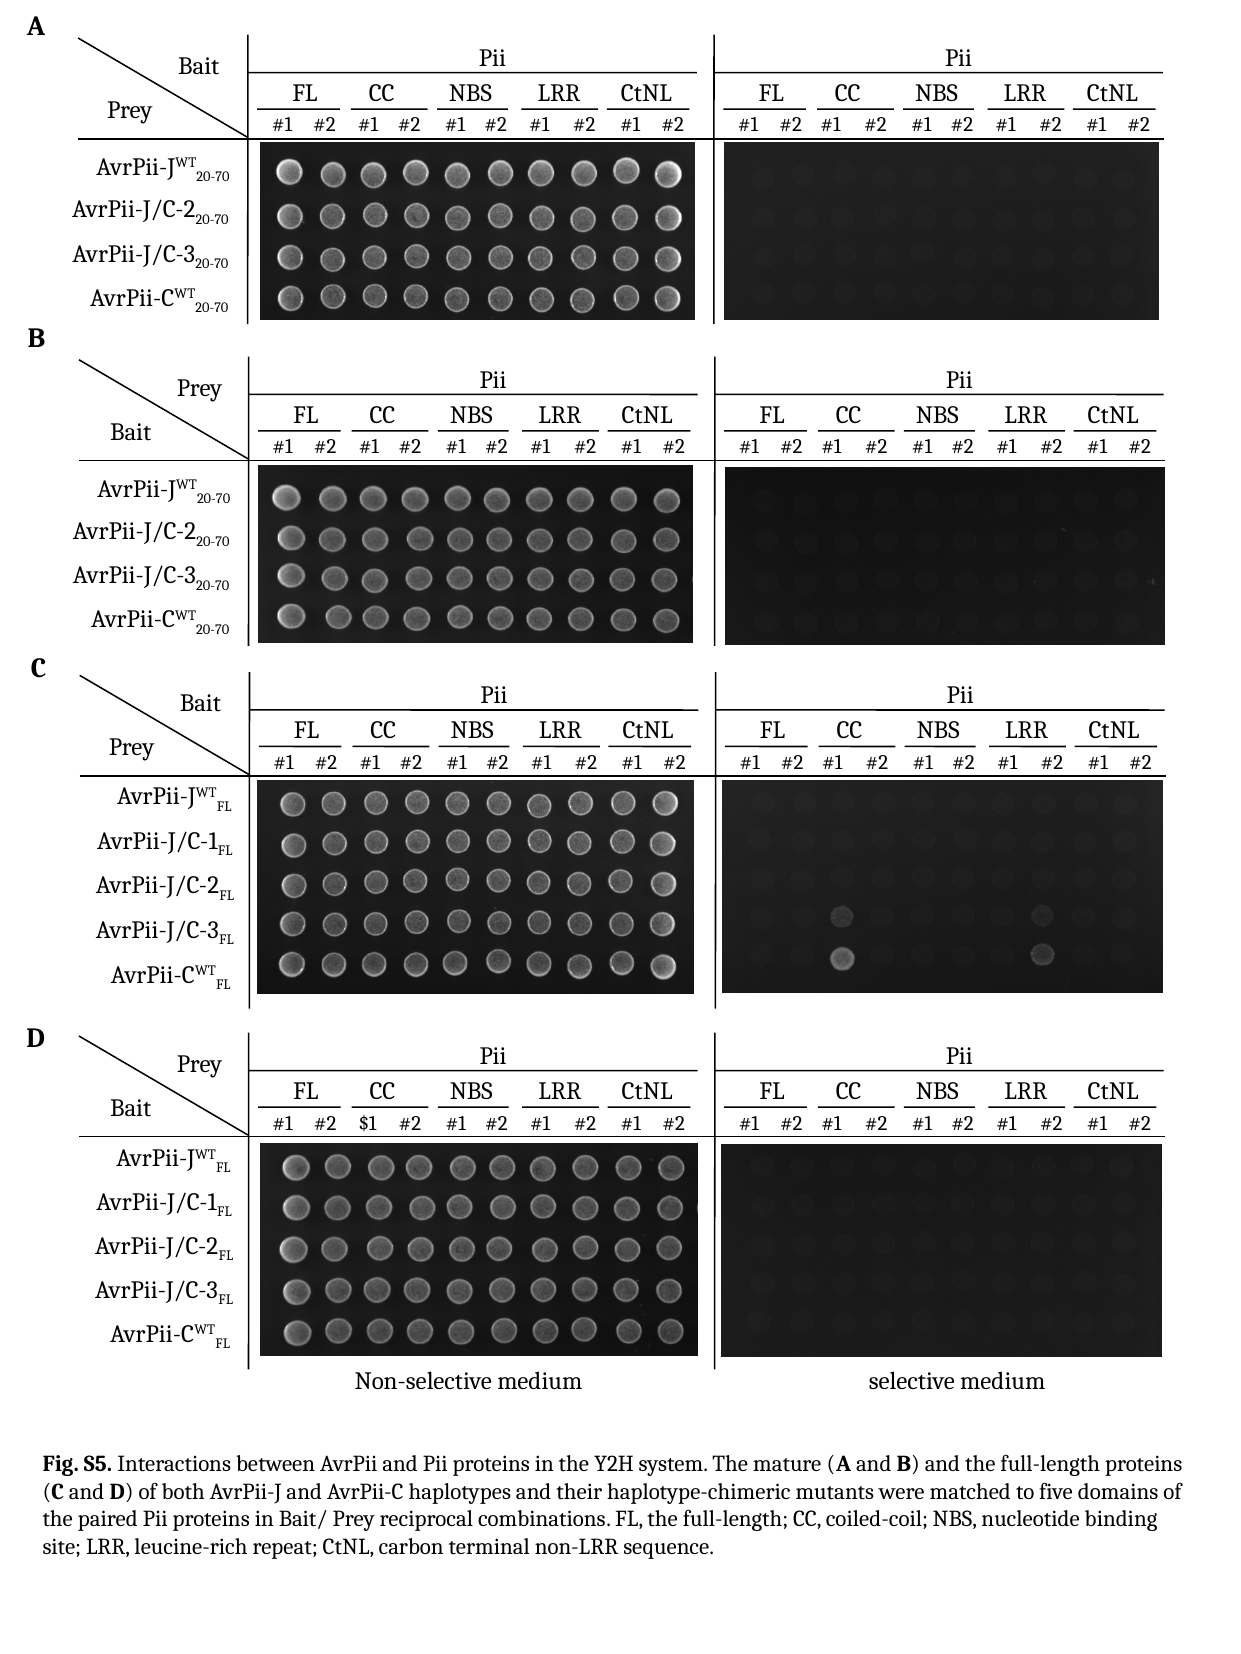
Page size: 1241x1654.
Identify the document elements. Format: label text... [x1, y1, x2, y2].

text_box #1 [897, 741, 937, 776]
text_box Prey [92, 85, 168, 131]
text_box #1 [612, 461, 647, 465]
text_box #1 [723, 139, 764, 144]
text_box CC [354, 110, 410, 114]
text_box NBS [435, 395, 508, 436]
text_box #1 [723, 425, 765, 460]
text_box #1 [1078, 461, 1113, 466]
text_box #2 [850, 741, 897, 776]
text_box #2 [646, 139, 699, 144]
text_box Non-selective medium [339, 1357, 598, 1403]
text_box #1 [897, 1137, 936, 1142]
text_box B [27, 319, 46, 354]
text_box #2 [1025, 425, 1078, 460]
picture [725, 467, 1165, 645]
text_box #2 [383, 425, 430, 460]
text_box #1 [981, 461, 1025, 466]
text_box #2 [299, 1137, 352, 1142]
text_box $1 [352, 1137, 383, 1142]
picture [258, 465, 693, 643]
text_box #2 [1113, 425, 1166, 460]
text_box AvrPii-CWTFL [95, 955, 246, 1000]
text_box Pii [931, 355, 988, 401]
text_box Pii [464, 1031, 522, 1077]
text_box #2 [647, 1137, 700, 1142]
text_box #2 [1025, 461, 1078, 466]
text_box #2 [648, 777, 701, 781]
text_box #2 [850, 425, 897, 460]
text_box LRR [989, 395, 1063, 430]
text_box #1 [258, 741, 279, 746]
text_box #2 [383, 1101, 430, 1136]
text_box CtNL [1073, 706, 1155, 710]
text_box CC [354, 1108, 411, 1112]
text_box #1 [351, 110, 383, 138]
text_box CC [354, 431, 411, 436]
text_box #1 [724, 741, 745, 746]
text_box LRR [522, 73, 596, 109]
text_box #2 [1025, 1137, 1078, 1142]
text_box #1 [258, 747, 300, 776]
text_box FL [278, 1108, 334, 1112]
text_box FL [744, 431, 800, 436]
text_box #1 [1077, 114, 1112, 138]
text_box FL [745, 747, 801, 752]
text_box NBS [901, 1071, 974, 1112]
text_box CC [355, 710, 412, 746]
text_box #2 [559, 741, 612, 776]
text_box Prey [161, 363, 238, 409]
text_box AvrPii-JWTFL [101, 777, 247, 817]
text_box #2 [1025, 741, 1079, 776]
text_box #1 [982, 741, 1025, 776]
text_box #2 [299, 425, 352, 460]
text_box #1 [980, 103, 1024, 138]
text_box #2 [559, 1101, 612, 1136]
text_box #1 [818, 431, 850, 460]
text_box $1 [352, 1108, 383, 1136]
text_box FL [277, 110, 333, 114]
text_box #2 [559, 461, 612, 465]
text_box AvrPii-J/C-320-70 [57, 551, 245, 601]
text_box #2 [765, 1137, 818, 1142]
text_box #2 [470, 425, 515, 460]
text_box CC [354, 395, 411, 430]
text_box #1 [515, 425, 559, 460]
picture [722, 780, 1163, 993]
text_box #2 [384, 741, 431, 776]
text_box #1 [818, 1137, 850, 1142]
text_box LRR [522, 110, 596, 114]
text_box #2 [1113, 1137, 1166, 1142]
text_box #2 [936, 1101, 981, 1136]
text_box #1 [897, 1101, 936, 1136]
text_box #1 [430, 1101, 470, 1136]
text_box CtNL [606, 73, 687, 114]
text_box Pii [465, 671, 523, 716]
text_box #1 [612, 752, 648, 776]
text_box #1 [1079, 752, 1114, 776]
text_box #2 [764, 103, 817, 138]
text_box LRR [988, 73, 1062, 109]
text_box AvrPii-J/C-3FL [80, 906, 249, 955]
text_box #2 [470, 461, 515, 465]
text_box CtNL [606, 1071, 688, 1112]
text_box FL [743, 110, 799, 114]
text_box Pii [464, 33, 522, 79]
text_box CtNL [607, 711, 689, 752]
text_box #1 [431, 741, 471, 776]
text_box #2 [469, 103, 514, 138]
text_box Pii [931, 1031, 988, 1077]
text_box #1 [723, 103, 743, 109]
text_box #2 [936, 1137, 981, 1142]
text_box CC [821, 710, 878, 746]
text_box LRR [988, 110, 1062, 114]
text_box Pii [931, 671, 989, 716]
text_box D [26, 1019, 45, 1054]
text_box #2 [648, 741, 701, 776]
text_box #1 [818, 1108, 850, 1136]
text_box LRR [523, 1071, 597, 1107]
text_box #2 [647, 461, 700, 466]
text_box AvrPii-J/C-1FL [81, 1202, 247, 1221]
text_box #2 [765, 461, 818, 466]
text_box #1 [515, 1137, 559, 1142]
text_box NBS [901, 710, 975, 752]
text_box FL [745, 710, 801, 746]
text_box #2 [937, 741, 982, 776]
text_box CC [354, 1071, 411, 1107]
text_box LRR [523, 431, 597, 436]
text_box CC [820, 431, 877, 436]
text_box #1 [818, 461, 850, 466]
text_box #1 [612, 1112, 647, 1136]
text_box FL [744, 1071, 800, 1107]
text_box #2 [647, 425, 700, 460]
text_box FL [743, 73, 799, 109]
text_box #2 [1113, 1101, 1166, 1136]
text_box AvrPii-CWTFL [94, 1315, 245, 1359]
text_box FL [744, 1108, 800, 1112]
text_box AvrPii-CWT20-70 [75, 279, 244, 323]
text_box #2 [1025, 1101, 1078, 1136]
text_box CC [820, 395, 877, 430]
text_box #1 [352, 461, 383, 465]
text_box #2 [300, 741, 353, 776]
text_box #1 [612, 436, 647, 460]
text_box CC [820, 1108, 877, 1112]
text_box FL [278, 395, 334, 430]
text_box #2 [849, 103, 896, 138]
text_box AvrPii-J/C-1FL [82, 817, 248, 840]
text_box #1 [981, 1101, 1025, 1136]
text_box #2 [298, 103, 351, 138]
text_box #1 [257, 461, 299, 466]
text_box #1 [612, 1137, 647, 1142]
text_box AvrPii-J/C-3FL [80, 1265, 248, 1315]
text_box #2 [647, 1101, 700, 1136]
text_box AvrPii-J/C-320-70 [57, 229, 244, 279]
text_box NBS [435, 1071, 508, 1112]
text_box AvrPii-J/C-2FL [80, 861, 249, 906]
text_box Bait [164, 679, 237, 725]
text_box #1 [515, 461, 559, 465]
text_box C [30, 649, 47, 684]
text_box FL [279, 710, 335, 746]
text_box #1 [514, 103, 558, 138]
text_box CC [820, 110, 876, 114]
picture [721, 1144, 1162, 1357]
text_box #1 [515, 1101, 559, 1136]
text_box #1 [352, 431, 383, 460]
text_box Bait [163, 42, 235, 87]
text_box CC [820, 1071, 877, 1107]
text_box #2 [470, 1137, 515, 1142]
text_box #1 [723, 1101, 765, 1136]
text_box NBS [434, 73, 507, 114]
text_box NBS [435, 710, 509, 752]
text_box #1 [257, 1137, 299, 1142]
text_box NBS [901, 395, 974, 436]
picture [260, 1143, 698, 1356]
text_box CtNL [1073, 711, 1155, 752]
text_box #1 [1078, 436, 1113, 460]
text_box AvrPii-J/C-220-70 [57, 185, 244, 229]
text_box CC [355, 747, 412, 752]
text_box #1 [897, 425, 936, 460]
text_box #1 [817, 110, 849, 138]
text_box FL [278, 1071, 334, 1107]
text_box FL [277, 73, 333, 109]
text_box #2 [299, 461, 352, 465]
text_box Bait [95, 1083, 167, 1129]
text_box AvrPii-JWT20-70 [81, 142, 245, 192]
text_box #1 [430, 461, 470, 465]
text_box #2 [765, 425, 818, 460]
text_box LRR [989, 1108, 1063, 1112]
text_box #1 [1078, 1137, 1113, 1142]
text_box #2 [936, 461, 981, 466]
text_box #1 [723, 461, 765, 466]
text_box LRR [523, 1108, 597, 1112]
text_box LRR [989, 431, 1063, 436]
text_box #2 [383, 1137, 430, 1142]
text_box CtNL [607, 706, 689, 710]
text_box #2 [559, 1137, 612, 1142]
text_box LRR [524, 747, 597, 752]
text_box #1 [430, 1137, 470, 1142]
text_box #2 [850, 1101, 897, 1136]
text_box Pii [464, 355, 522, 401]
text_box #1 [257, 1101, 299, 1136]
text_box AvrPii-JWTFL [101, 1137, 246, 1178]
text_box #2 [299, 1101, 352, 1136]
text_box #2 [383, 103, 430, 138]
text_box AvrPii-J/C-2FL [79, 1221, 248, 1271]
text_box CC [354, 73, 410, 109]
text_box #2 [471, 741, 516, 776]
text_box #1 [896, 103, 935, 138]
text_box #2 [646, 103, 699, 138]
text_box #2 [850, 1137, 897, 1142]
text_box CtNL [1073, 395, 1154, 436]
text_box #1 [897, 461, 936, 466]
text_box LRR [523, 395, 597, 430]
text_box AvrPii-J/C-220-70 [57, 507, 245, 551]
text_box CC [821, 747, 878, 752]
text_box Prey [161, 1040, 238, 1085]
text_box Prey [93, 723, 170, 769]
text_box #1 [430, 425, 470, 460]
text_box Pii [930, 33, 988, 79]
text_box #2 [1112, 103, 1166, 144]
text_box #1 [516, 741, 559, 776]
text_box #1 [257, 110, 298, 138]
text_box LRR [524, 706, 597, 746]
text_box #2 [1113, 461, 1166, 466]
text_box AvrPii-JWTFL [101, 772, 247, 776]
text_box #2 [766, 741, 819, 776]
text_box #2 [383, 461, 430, 465]
text_box #2 [1024, 103, 1077, 138]
text_box AvrPii-J/C-1FL [81, 1178, 247, 1200]
text_box selective medium [853, 1357, 1061, 1403]
text_box LRR [990, 747, 1064, 752]
text_box CtNL [1073, 1071, 1154, 1112]
text_box Bait [95, 407, 167, 453]
text_box #1 [257, 103, 277, 109]
text_box AvrPii-JWT20-70 [82, 464, 246, 514]
text_box CtNL [606, 395, 688, 436]
text_box #2 [765, 1101, 818, 1136]
text_box FL [279, 747, 335, 752]
text_box AvrPii-CWT20-70 [75, 601, 245, 645]
picture [724, 142, 1159, 320]
text_box LRR [989, 1071, 1063, 1107]
text_box #2 [936, 425, 981, 460]
text_box FL [744, 395, 800, 430]
text_box #1 [430, 103, 469, 138]
text_box #1 [1078, 1112, 1113, 1136]
text_box A [26, 6, 45, 41]
text_box #1 [353, 747, 384, 776]
text_box LRR [990, 706, 1064, 746]
text_box #2 [935, 103, 980, 138]
text_box CtNL [1072, 73, 1153, 114]
text_box #2 [558, 103, 611, 138]
text_box #2 [850, 461, 897, 466]
text_box #1 [981, 1137, 1025, 1142]
text_box #1 [819, 747, 850, 776]
picture [257, 780, 694, 994]
text_box #1 [724, 747, 766, 776]
text_box FL [278, 431, 334, 436]
text_box Fig. S5. Interactions between AvrPii and Pii proteins in the Y2H system. The mature (A and B) and the full-length proteins (C and D) of both AvrPii-J and AvrPii-C haplotypes and their haplotype-chimeric mutants were matched to five domains of the paired Pii proteins in Bait/ Prey reciprocal combinations. FL, the full-length; CC, coiled-coil; NBS, nucleotide binding site; LRR, leucine-rich repeat; CtNL, carbon terminal non-LRR sequence. [27, 1441, 1203, 1567]
picture [260, 142, 695, 320]
text_box #1 [257, 139, 298, 144]
text_box #1 [611, 114, 646, 138]
text_box #2 [1114, 741, 1167, 781]
text_box NBS [900, 73, 973, 114]
text_box #2 [559, 425, 612, 460]
text_box AvrPii-J/C-1FL [82, 841, 248, 861]
text_box #1 [257, 425, 299, 460]
text_box #1 [981, 425, 1025, 460]
text_box CC [820, 73, 876, 109]
text_box #1 [723, 1137, 765, 1142]
text_box #1 [723, 110, 764, 138]
text_box #2 [470, 1101, 515, 1136]
